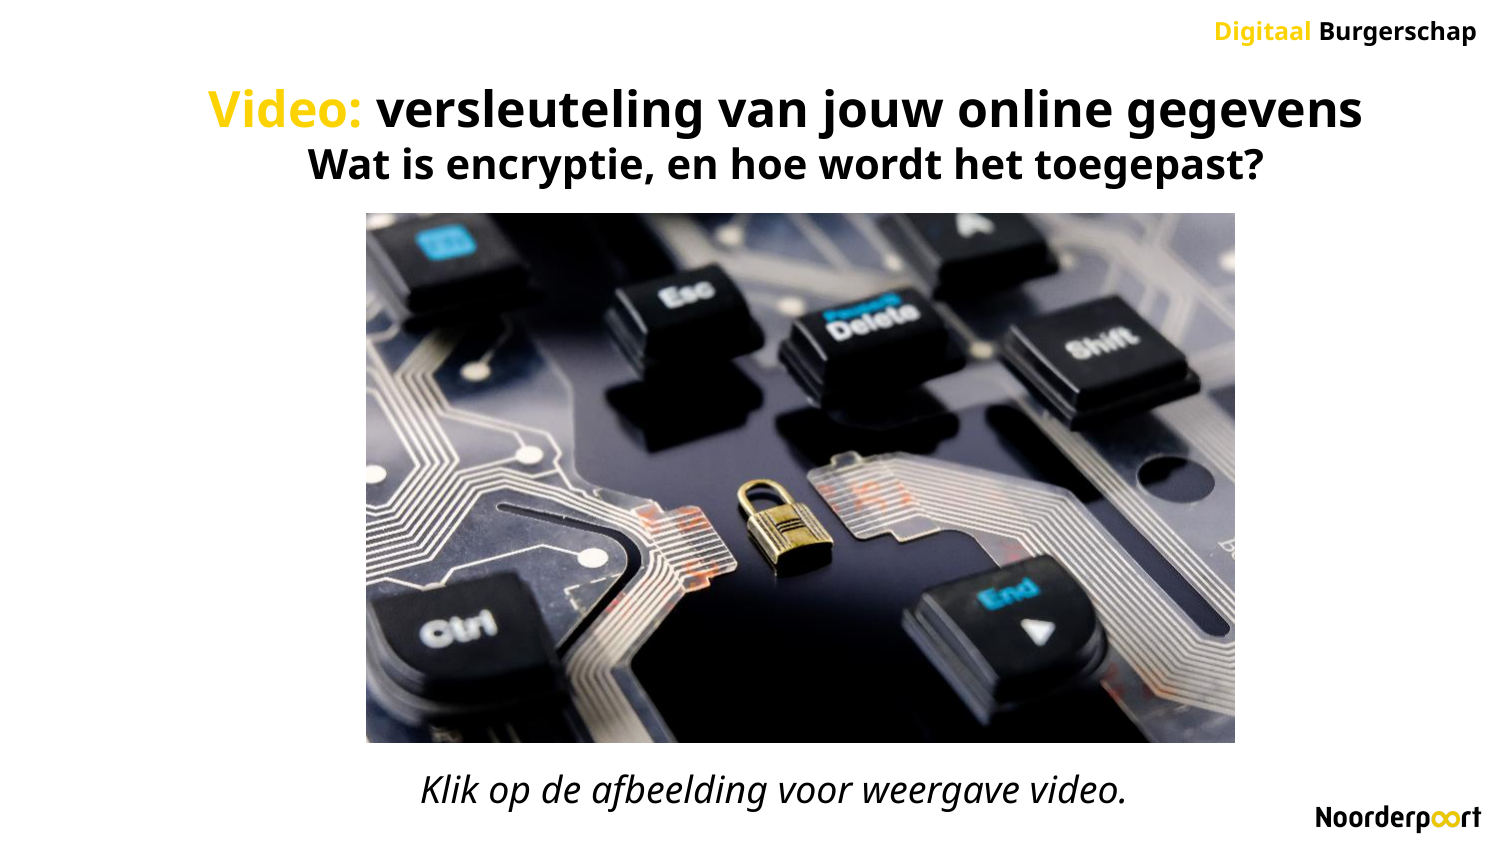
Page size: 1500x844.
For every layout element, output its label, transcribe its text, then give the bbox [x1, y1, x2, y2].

picture [1315, 804, 1482, 835]
text_box Klik op de afbeelding voor weergave video. [405, 758, 1144, 819]
text_box Digitaal Burgerschap [1199, 8, 1500, 54]
text_box Video: versleuteling van jouw online gegevens Wat is encryptie, en hoe wordt het toegepast? [174, 70, 1399, 196]
picture [366, 213, 1235, 743]
